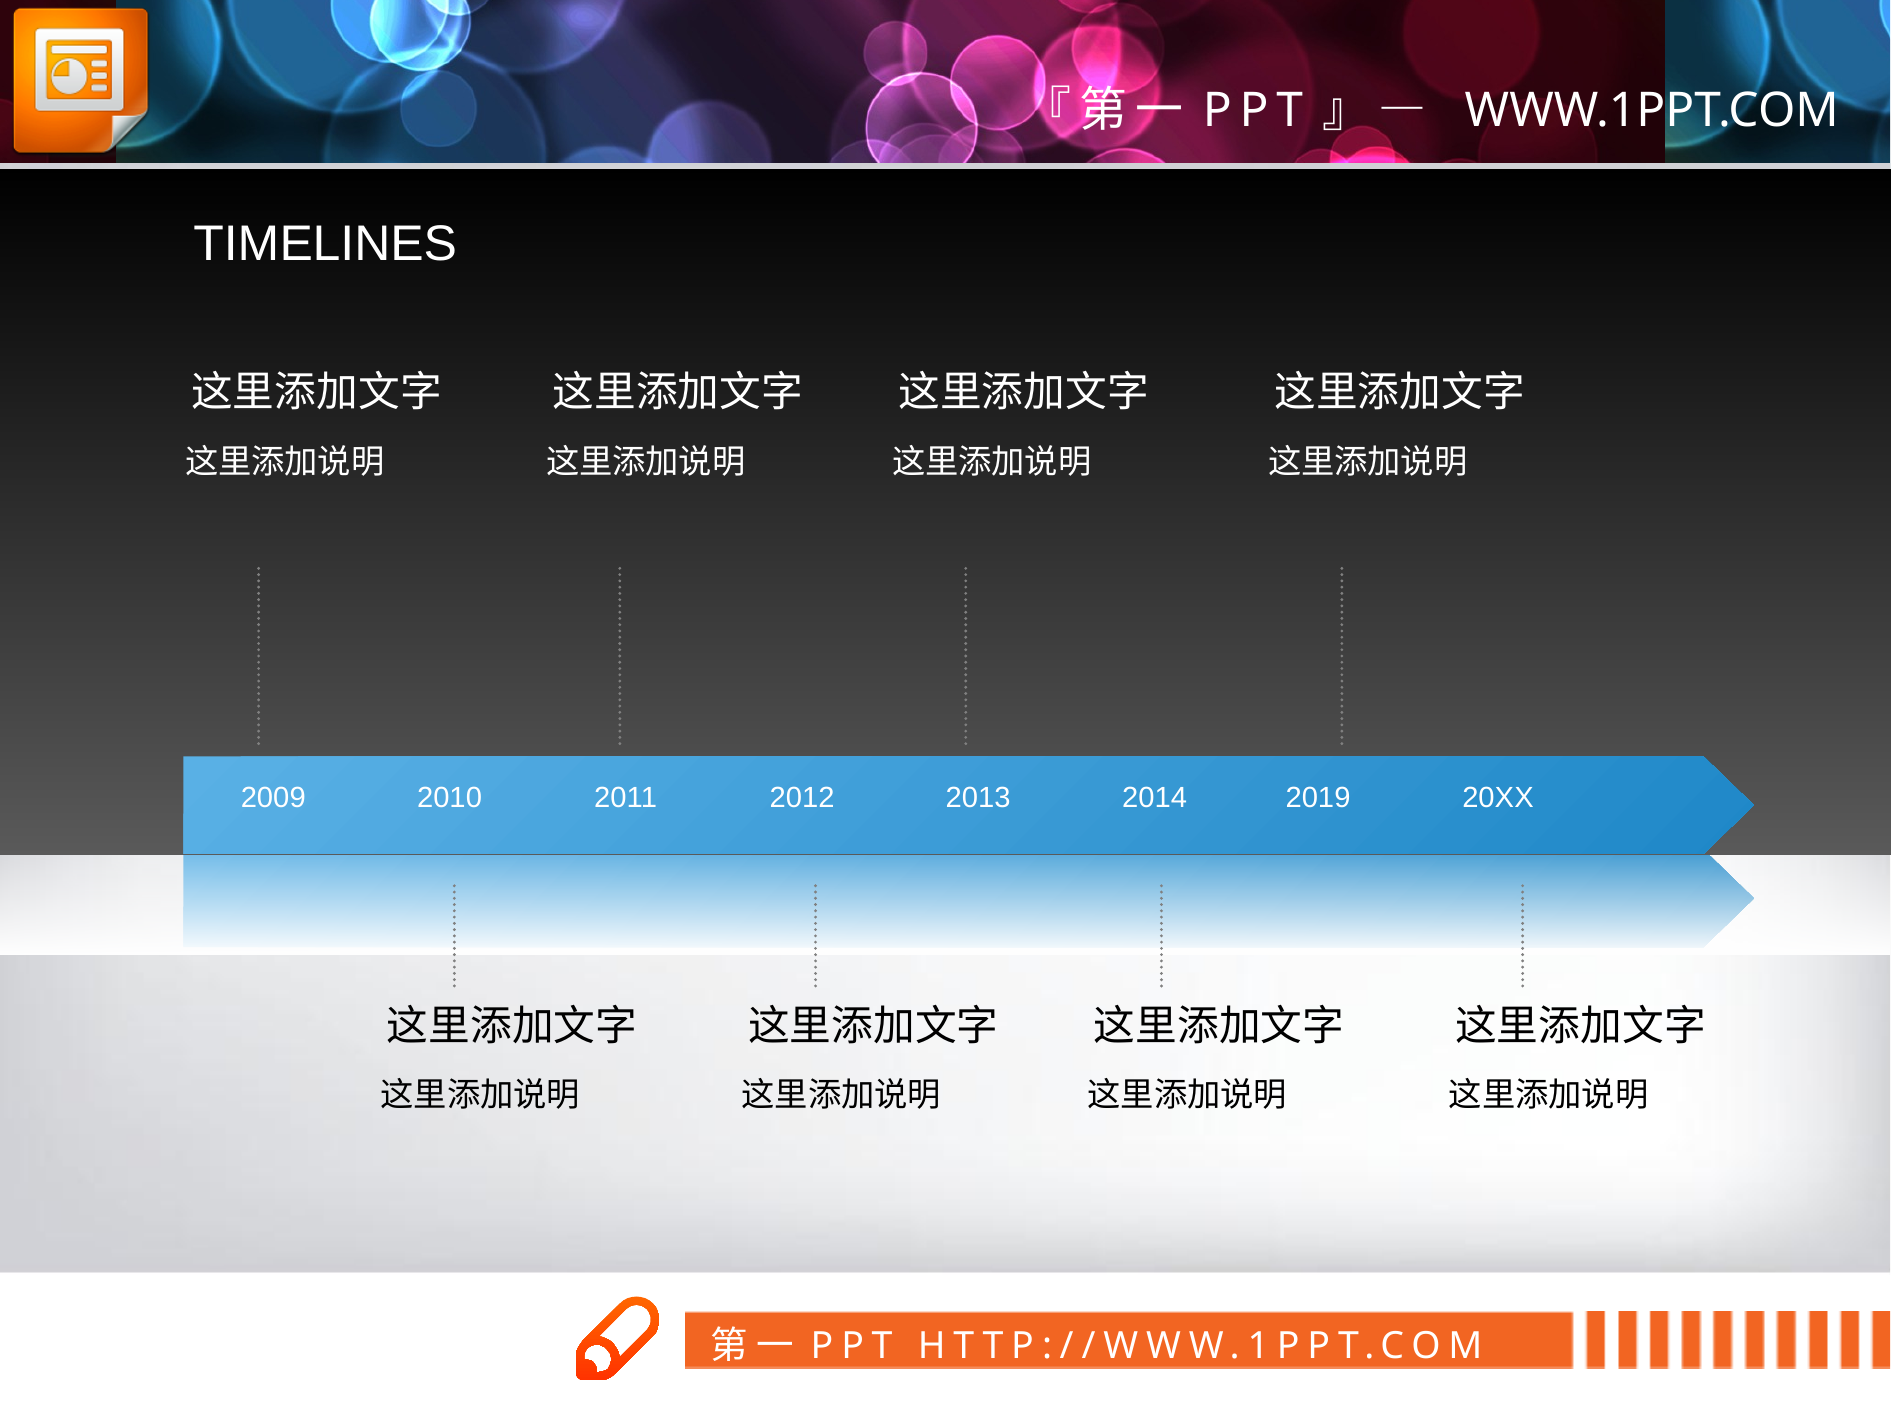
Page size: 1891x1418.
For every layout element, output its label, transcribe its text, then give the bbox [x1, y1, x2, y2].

text_box 这里添加文字 [372, 991, 653, 1056]
text_box 20XX [1447, 771, 1549, 821]
text_box 这里添加文字 [1440, 991, 1721, 1056]
text_box 2010 [402, 771, 498, 821]
text_box TIMELINES [178, 203, 473, 279]
text_box 这里添加文字 [1259, 357, 1540, 423]
text_box 这里添加文字 [883, 357, 1164, 423]
text_box 这里添加文字 [1079, 991, 1360, 1056]
text_box 2012 [754, 771, 850, 821]
text_box 2013 [930, 771, 1026, 821]
text_box 这里添加说明 [877, 432, 1107, 488]
text_box 2019 [1270, 771, 1366, 821]
text_box 这里添加说明 [1253, 432, 1483, 488]
picture [0, 0, 1891, 169]
text_box 这里添加说明 [170, 432, 400, 488]
picture [685, 1311, 1891, 1369]
text_box 2011 [579, 771, 673, 821]
text_box [0, 169, 1891, 831]
text_box 这里添加文字 [537, 357, 818, 423]
text_box [183, 756, 1754, 831]
text_box 这里添加文字 [176, 357, 457, 423]
text_box 这里添加说明 [365, 1066, 596, 1121]
text_box 这里添加说明 [727, 1066, 957, 1121]
text_box 这里添加文字 [733, 991, 1014, 1056]
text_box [0, 834, 1891, 955]
text_box 这里添加说明 [1072, 1066, 1303, 1121]
text_box 这里添加说明 [1434, 1066, 1664, 1121]
text_box 2014 [1107, 771, 1203, 821]
text_box 2009 [226, 771, 321, 821]
text_box 这里添加说明 [531, 432, 761, 488]
picture [0, 955, 1891, 1275]
